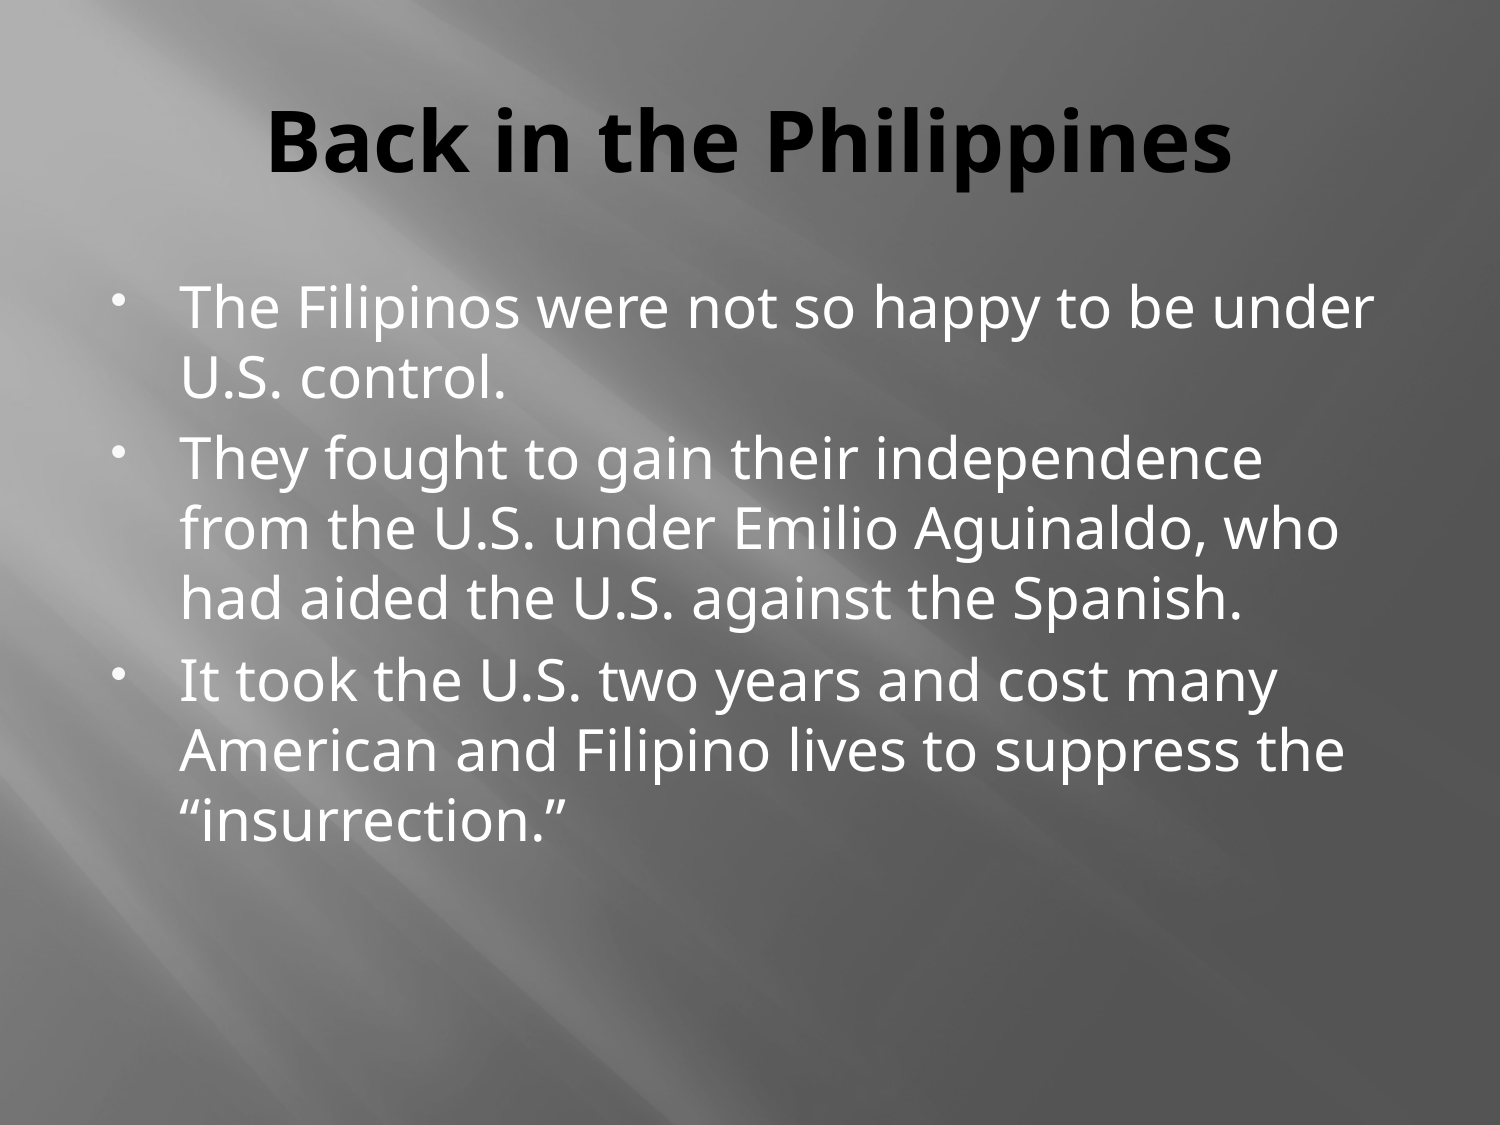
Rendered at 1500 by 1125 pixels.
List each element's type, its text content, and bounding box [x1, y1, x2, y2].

title Back in the Philippines [75, 45, 1425, 233]
list The Filipinos were not so happy to be under U.S. control. They fought to gain their independence from the U.S. under Emilio Aguinaldo, who had aided the U.S. against the Spanish. It took the U.S. two years and cost many American and Filipino lives to suppress the “insurrection.” [75, 262, 1425, 1035]
